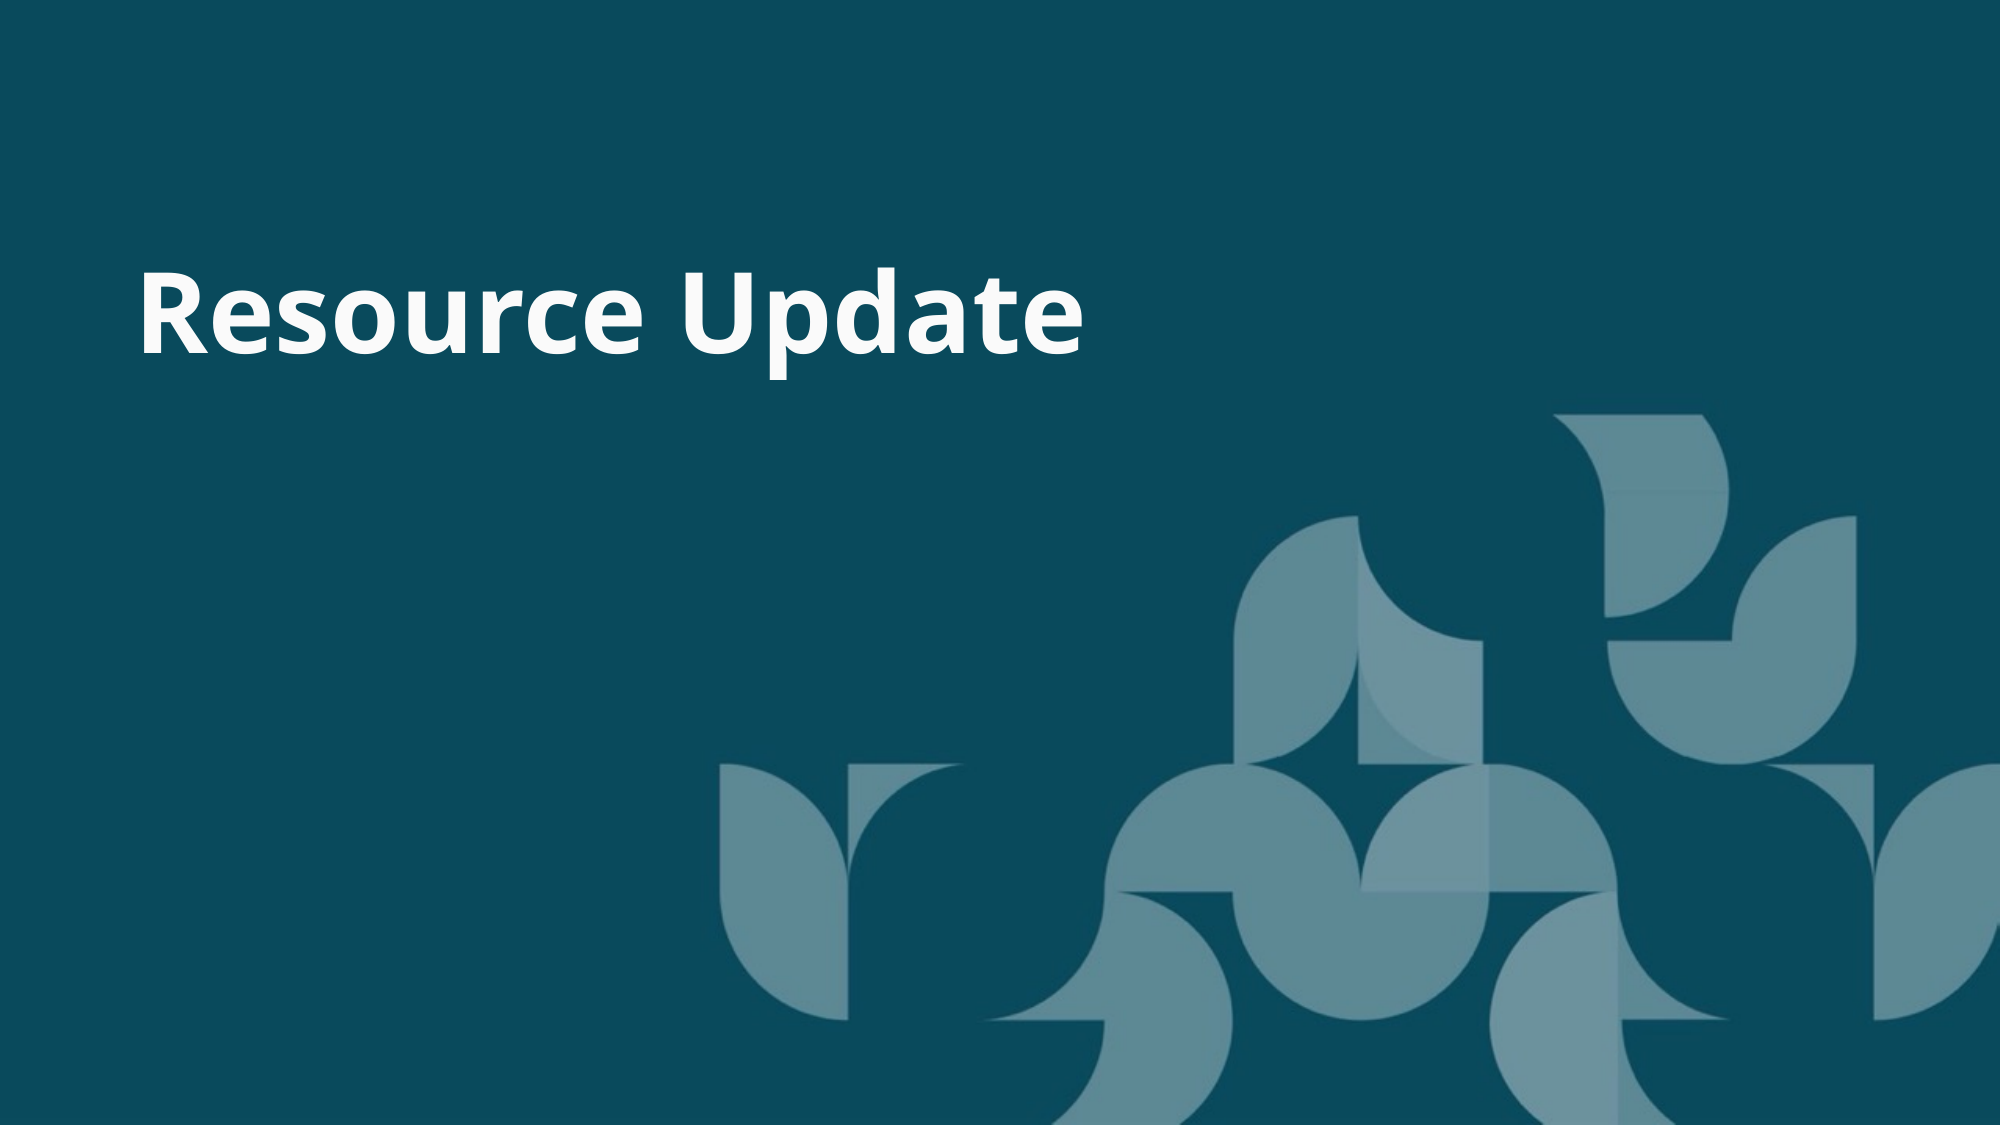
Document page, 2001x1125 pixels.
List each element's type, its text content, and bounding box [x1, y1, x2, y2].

picture [0, 0, 2000, 1125]
list Resource Update [134, 256, 1601, 511]
